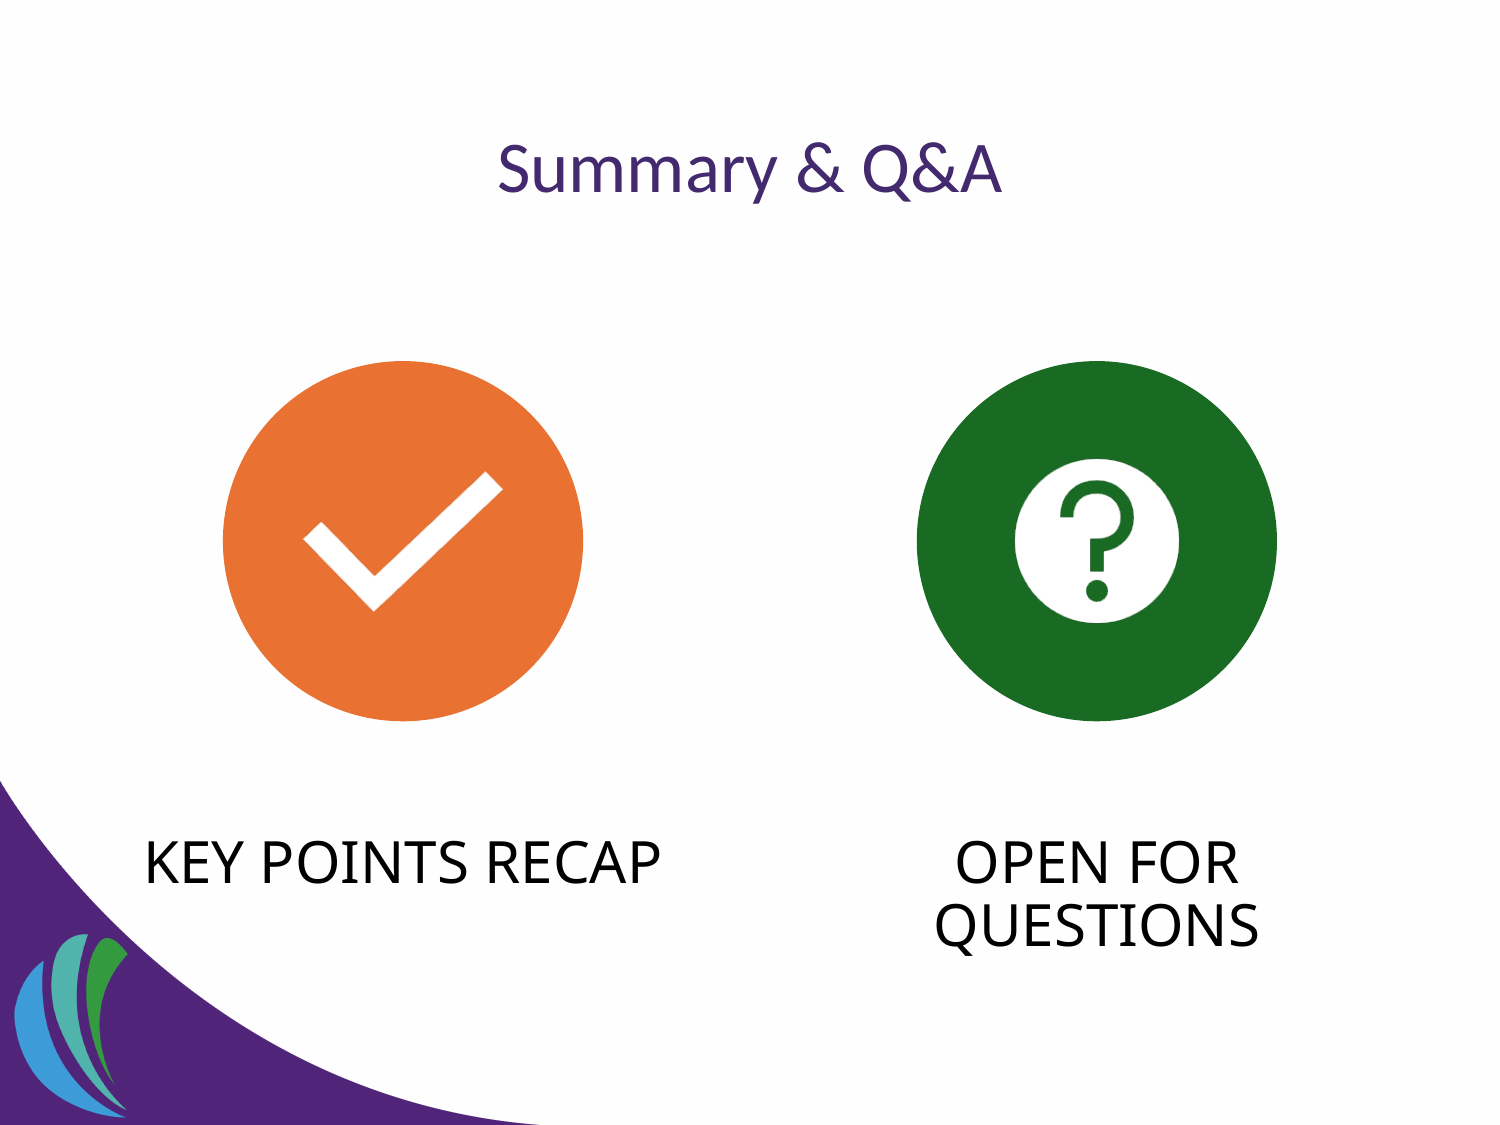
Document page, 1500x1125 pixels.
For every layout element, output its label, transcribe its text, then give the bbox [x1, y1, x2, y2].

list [102, 298, 1398, 1014]
picture [0, 1, 1500, 1125]
title Summary & Q&A [103, 59, 1397, 278]
